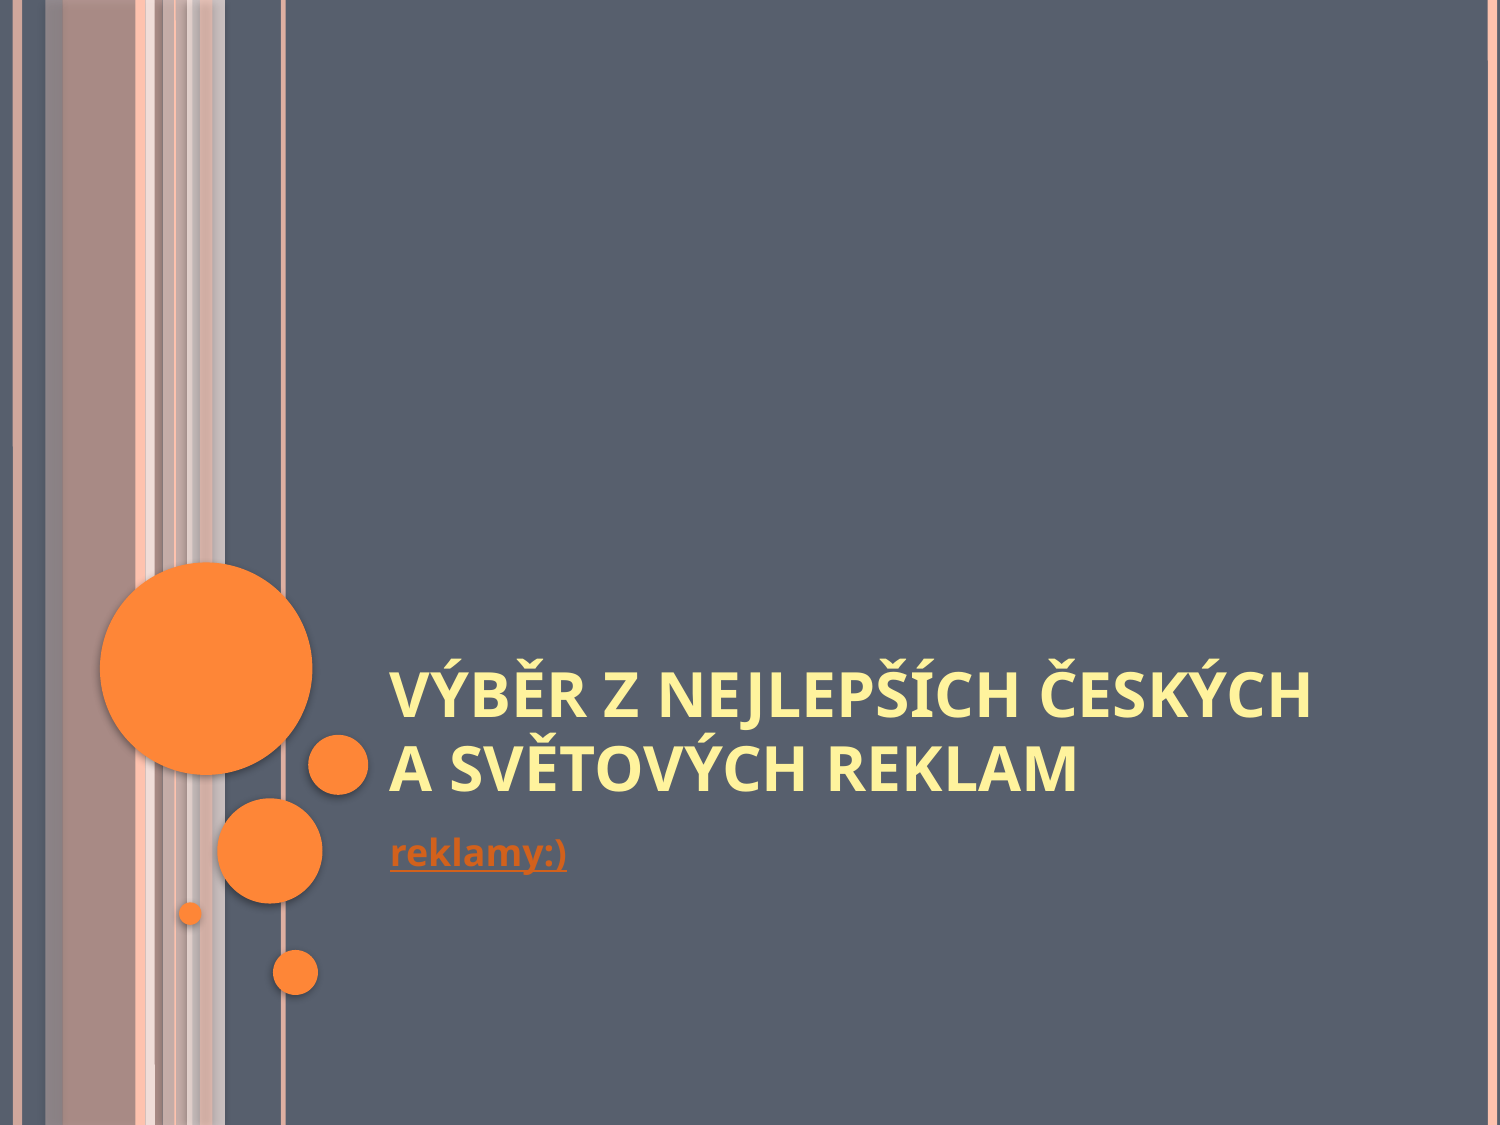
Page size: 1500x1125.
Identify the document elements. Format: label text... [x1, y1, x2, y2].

list reklamy:) [375, 821, 1388, 1047]
title Výběr z nejlepších českých a světových reklam [375, 474, 1388, 812]
